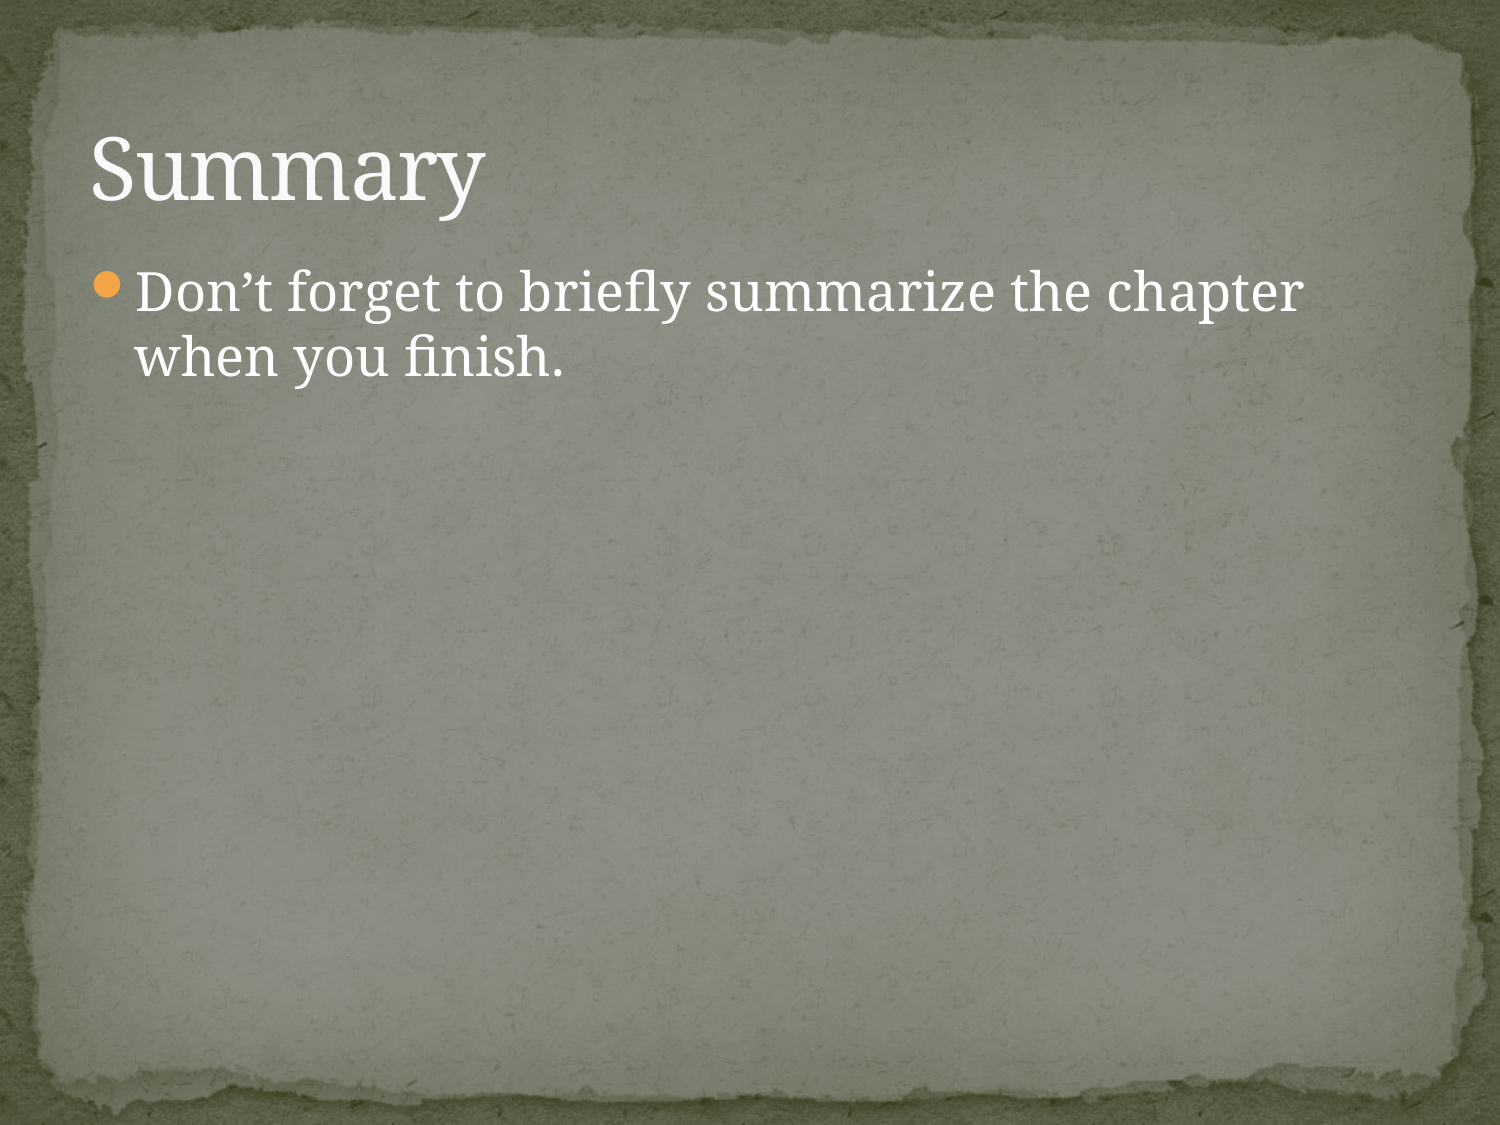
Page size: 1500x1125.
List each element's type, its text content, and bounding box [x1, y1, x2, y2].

title Summary [74, 24, 1425, 225]
list Don’t forget to briefly summarize the chapter when you finish. [75, 249, 1425, 1000]
